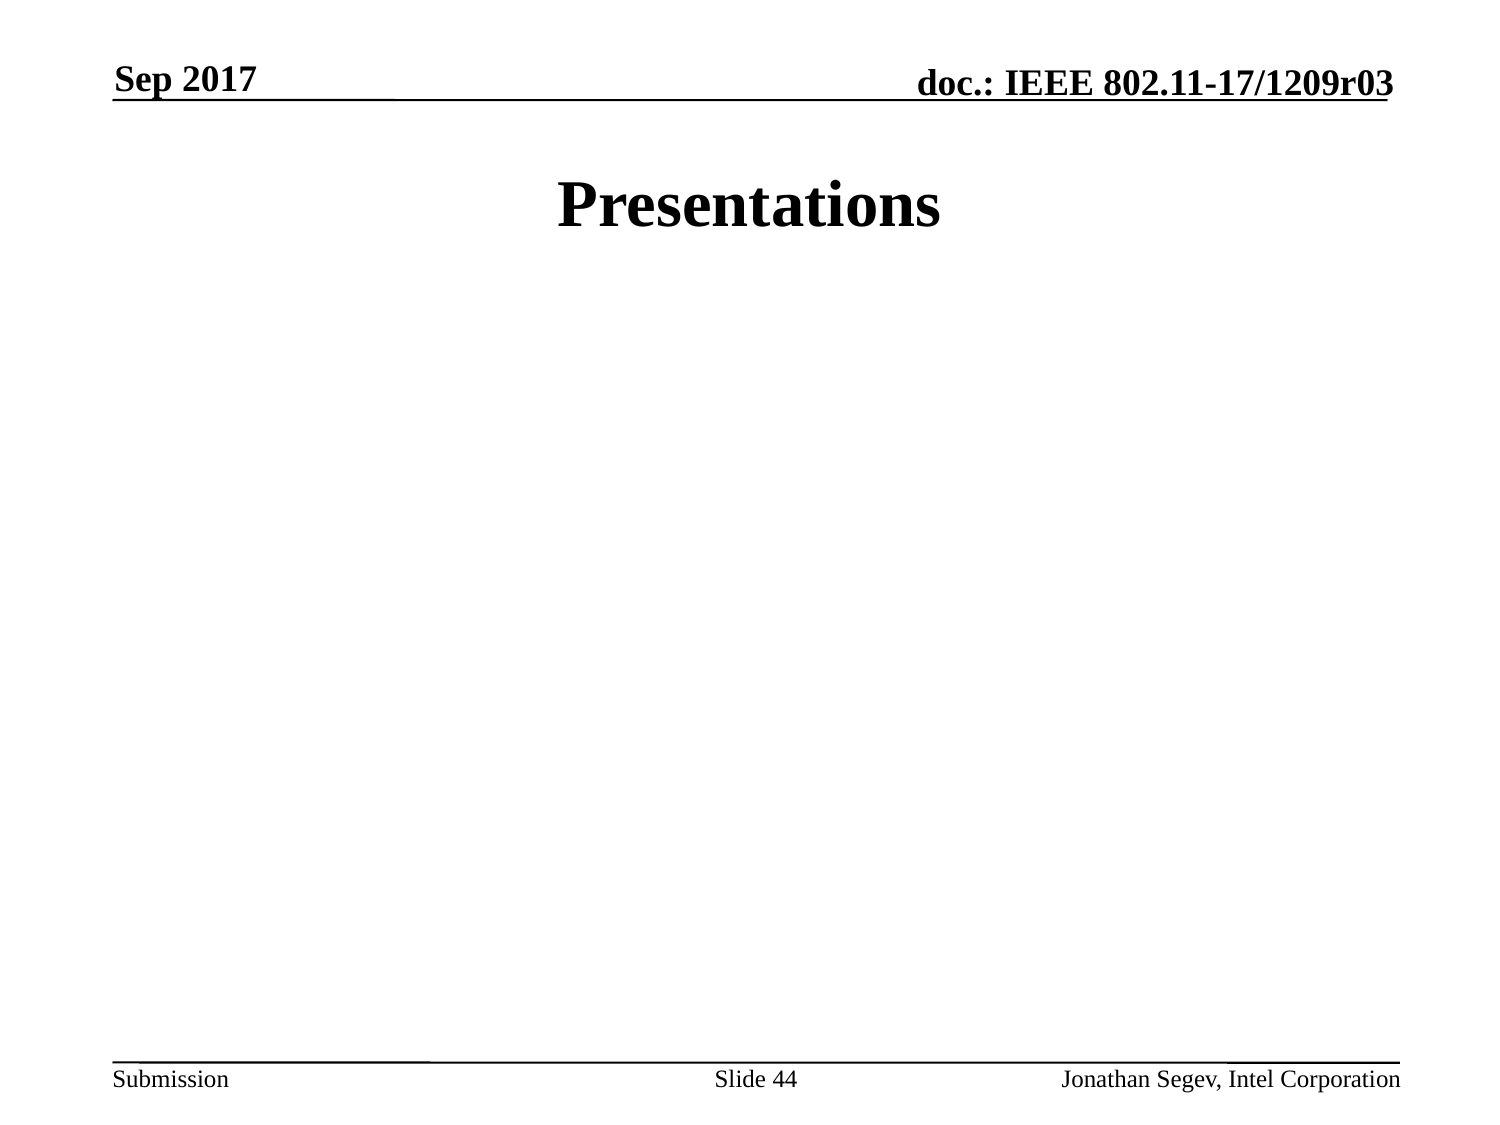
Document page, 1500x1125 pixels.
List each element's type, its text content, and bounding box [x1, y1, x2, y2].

title Presentations [112, 112, 1388, 288]
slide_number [114, 54, 423, 100]
slide_number Slide 44 [712, 1061, 800, 1123]
footer Jonathan Segev, Intel Corporation [878, 1061, 1402, 1093]
